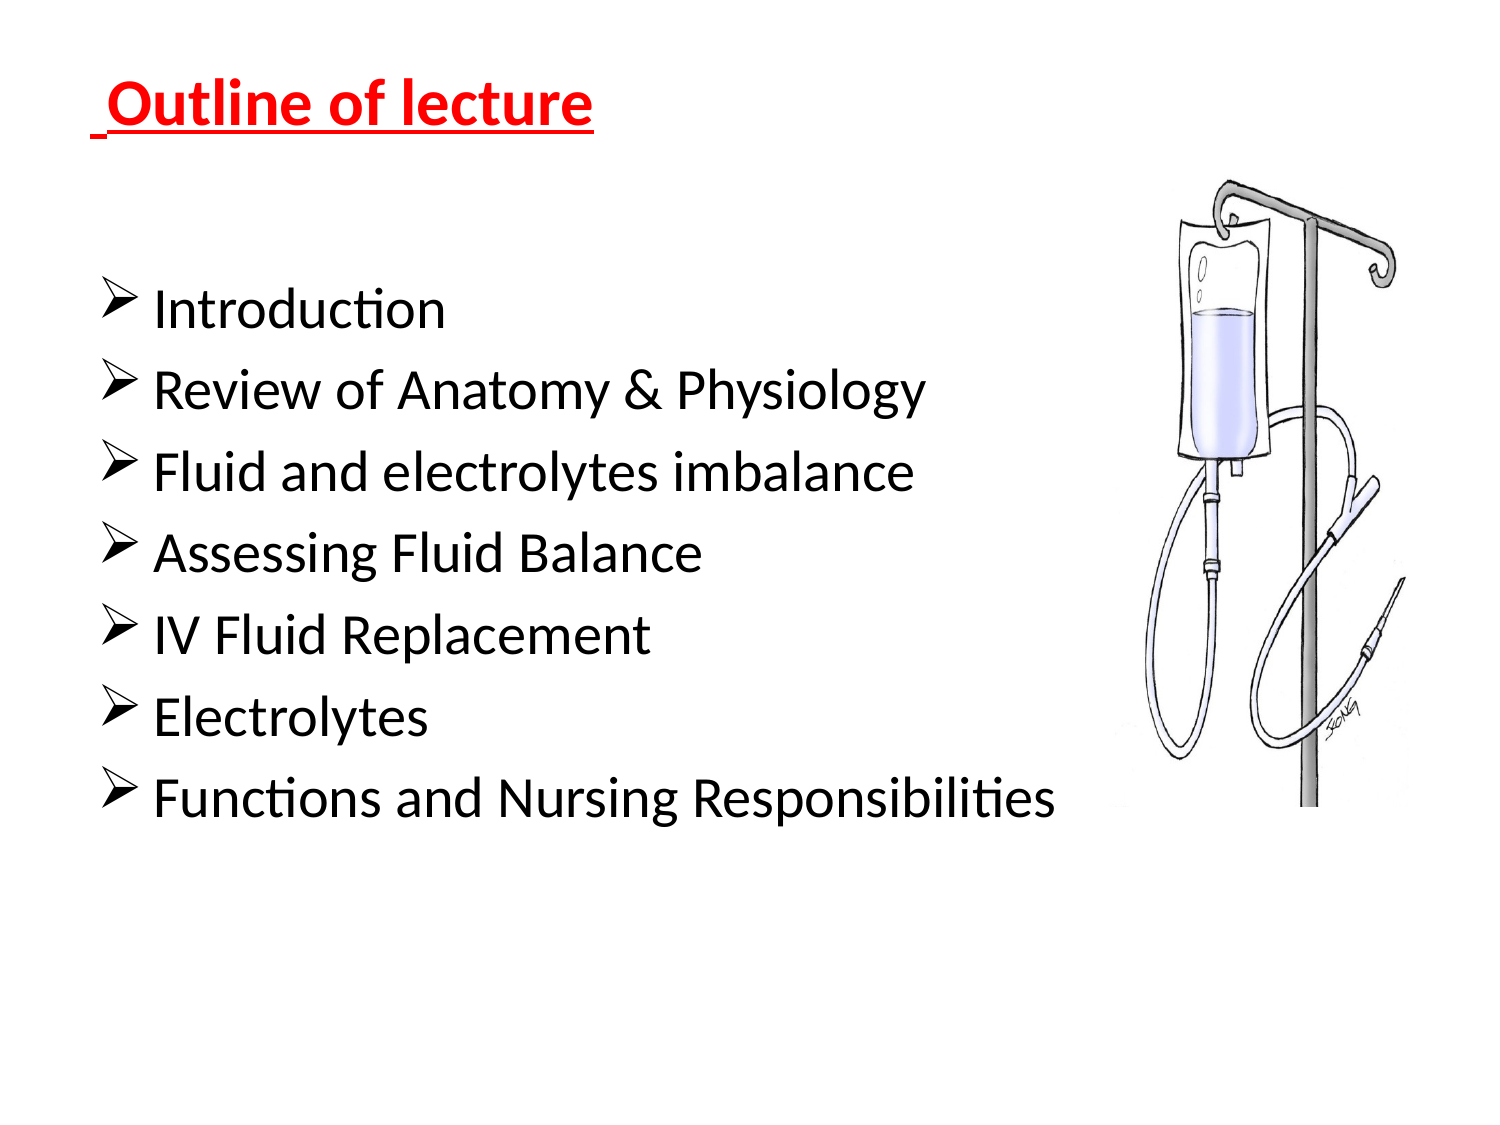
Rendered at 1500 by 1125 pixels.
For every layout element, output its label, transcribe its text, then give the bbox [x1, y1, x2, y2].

picture [1109, 138, 1426, 807]
title Outline of lecture [75, 45, 1425, 233]
list Introduction Review of Anatomy & Physiology Fluid and electrolytes imbalance Assessing Fluid Balance IV Fluid Replacement Electrolytes Functions and Nursing Responsibilities [82, 262, 1425, 1005]
